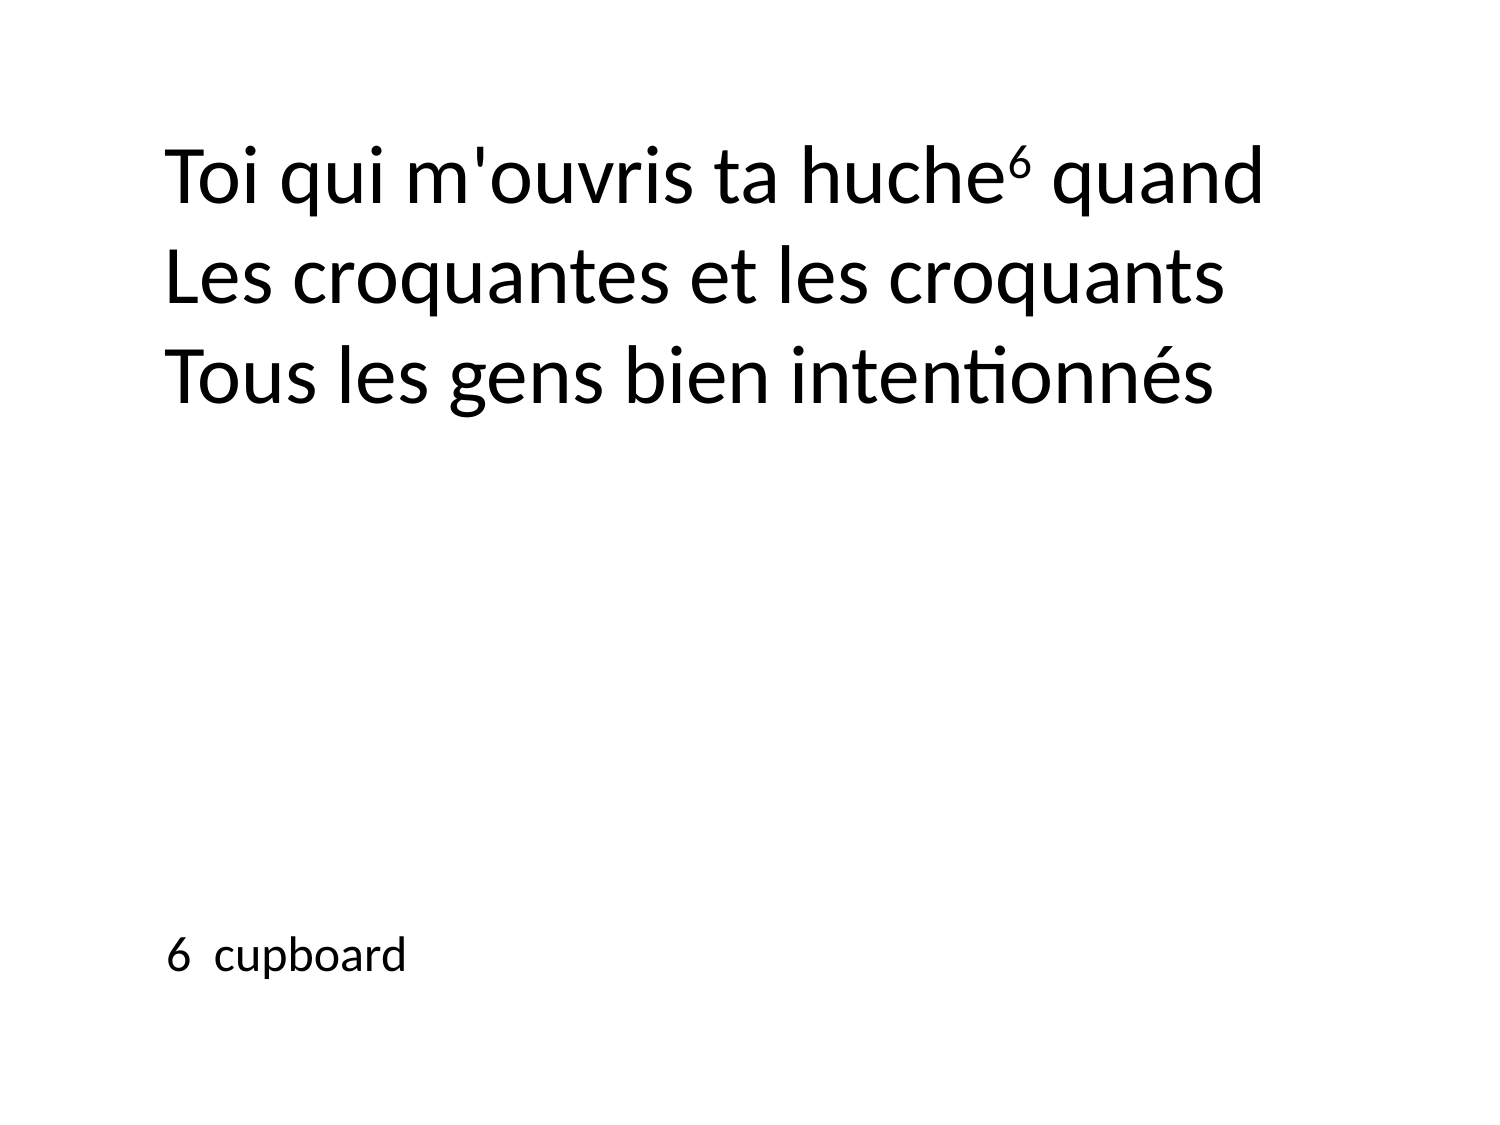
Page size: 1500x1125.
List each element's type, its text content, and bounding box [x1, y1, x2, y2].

text_box Toi qui m'ouvris ta huche6 quand Les croquantes et les croquants Tous les gens bien intentionnés [150, 112, 1500, 528]
text_box 6 cupboard [151, 913, 423, 1049]
